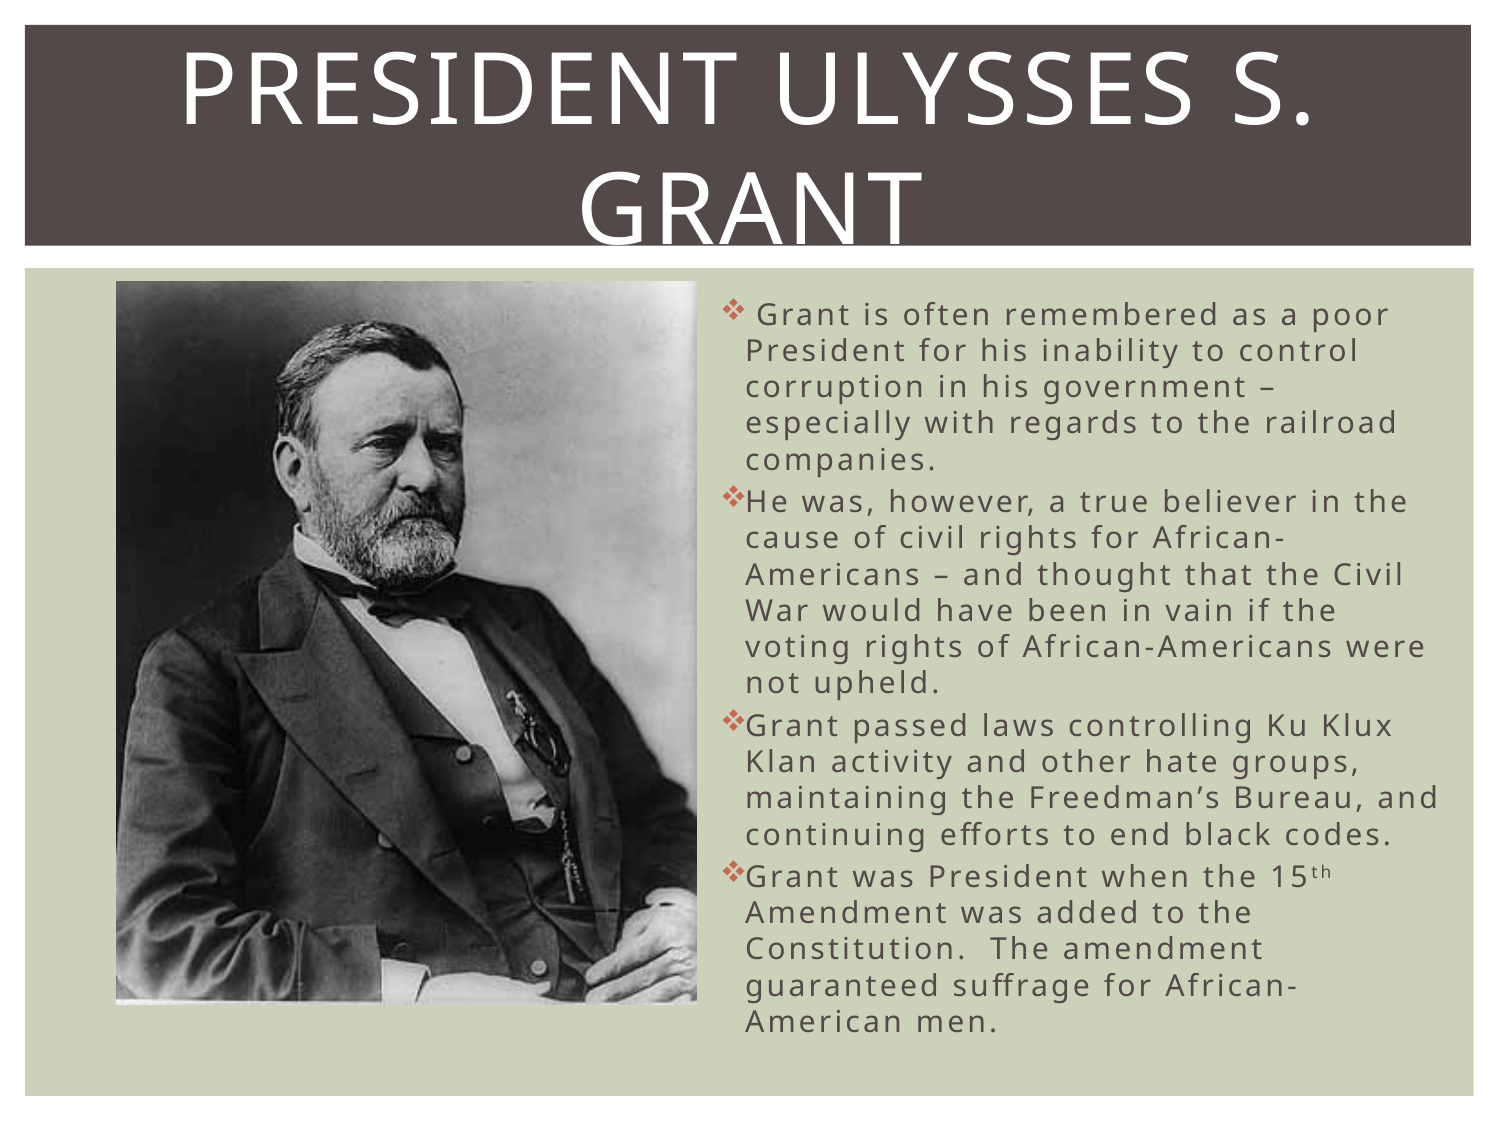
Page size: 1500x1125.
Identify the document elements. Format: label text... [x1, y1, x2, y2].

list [115, 281, 697, 1006]
title President Ulysses S. Grant [62, 58, 1438, 232]
list Grant is often remembered as a poor President for his inability to control corruption in his government – especially with regards to the railroad companies. He was, however, a true believer in the cause of civil rights for African-Americans – and thought that the Civil War would have been in vain if the voting rights of African-Americans were not upheld. Grant passed laws controlling Ku Klux Klan activity and other hate groups, maintaining the Freedman’s Bureau, and continuing efforts to end black codes. Grant was President when the 15th Amendment was added to the Constitution. The amendment guaranteed suffrage for African-American men. [699, 287, 1463, 1088]
